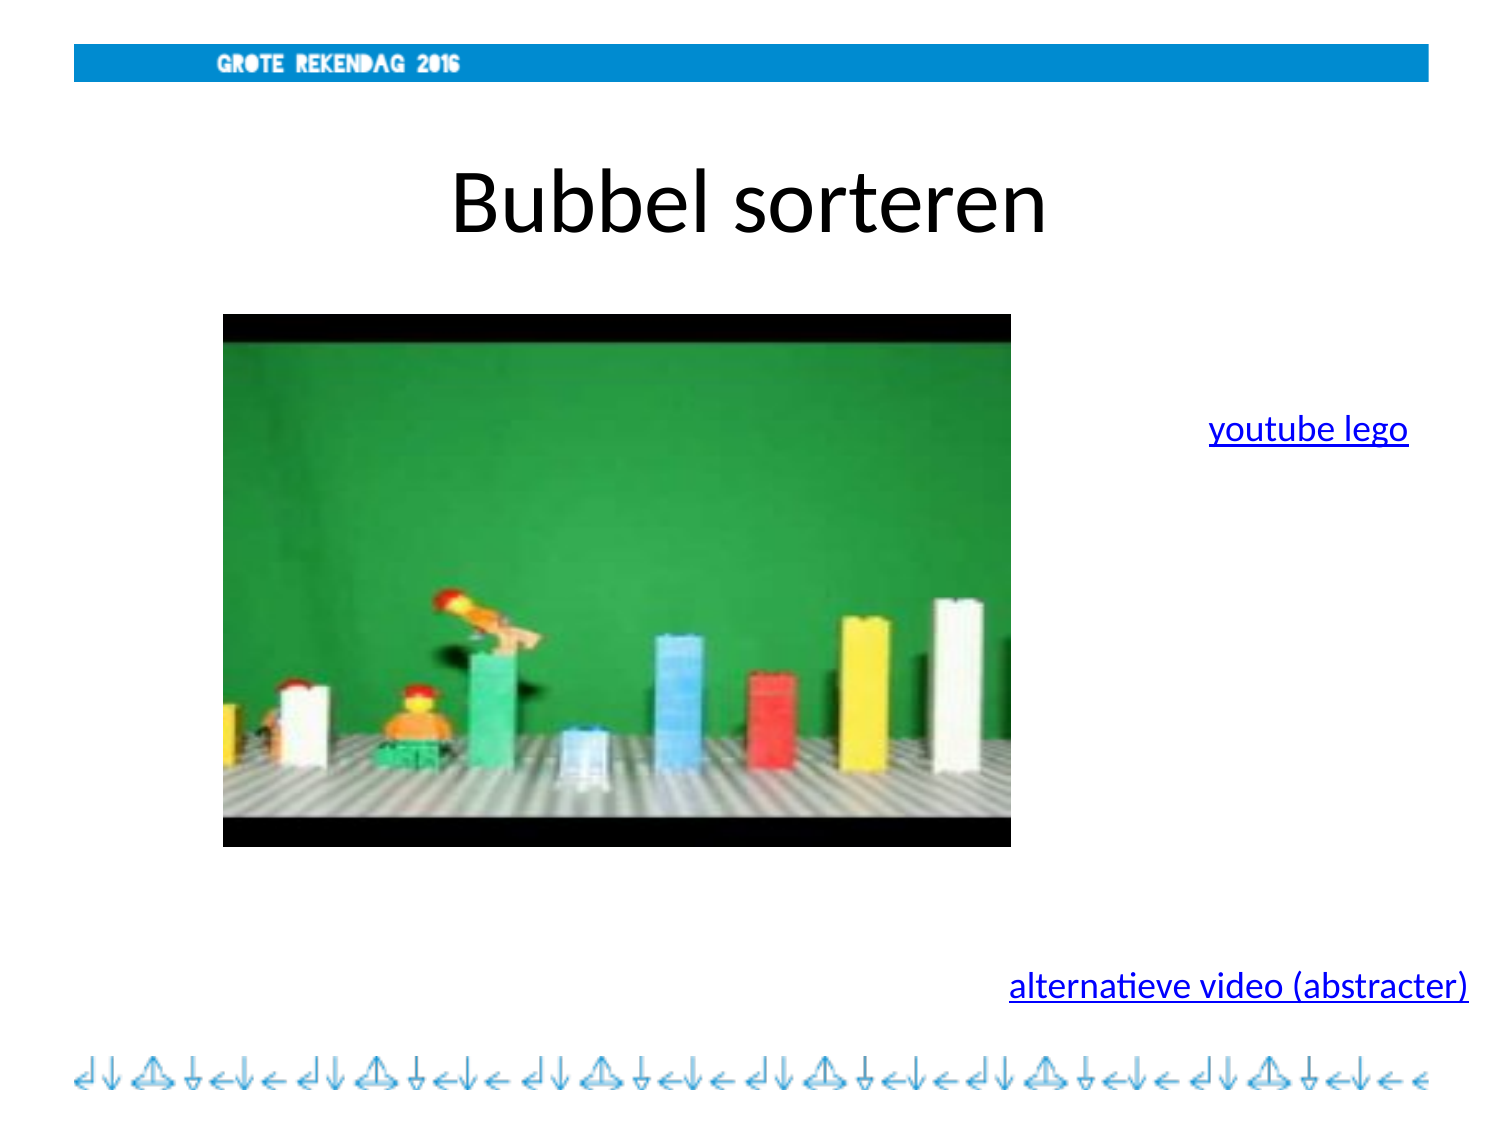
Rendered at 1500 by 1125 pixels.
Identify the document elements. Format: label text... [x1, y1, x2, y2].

picture [217, 54, 284, 72]
title Bubbel sorteren [75, 101, 1425, 290]
text_box youtube lego [1193, 397, 1424, 457]
picture [417, 54, 459, 72]
picture [223, 314, 1011, 847]
picture [296, 54, 405, 72]
text_box alternatieve video (abstracter) [994, 953, 1484, 1013]
picture [73, 1056, 1429, 1090]
